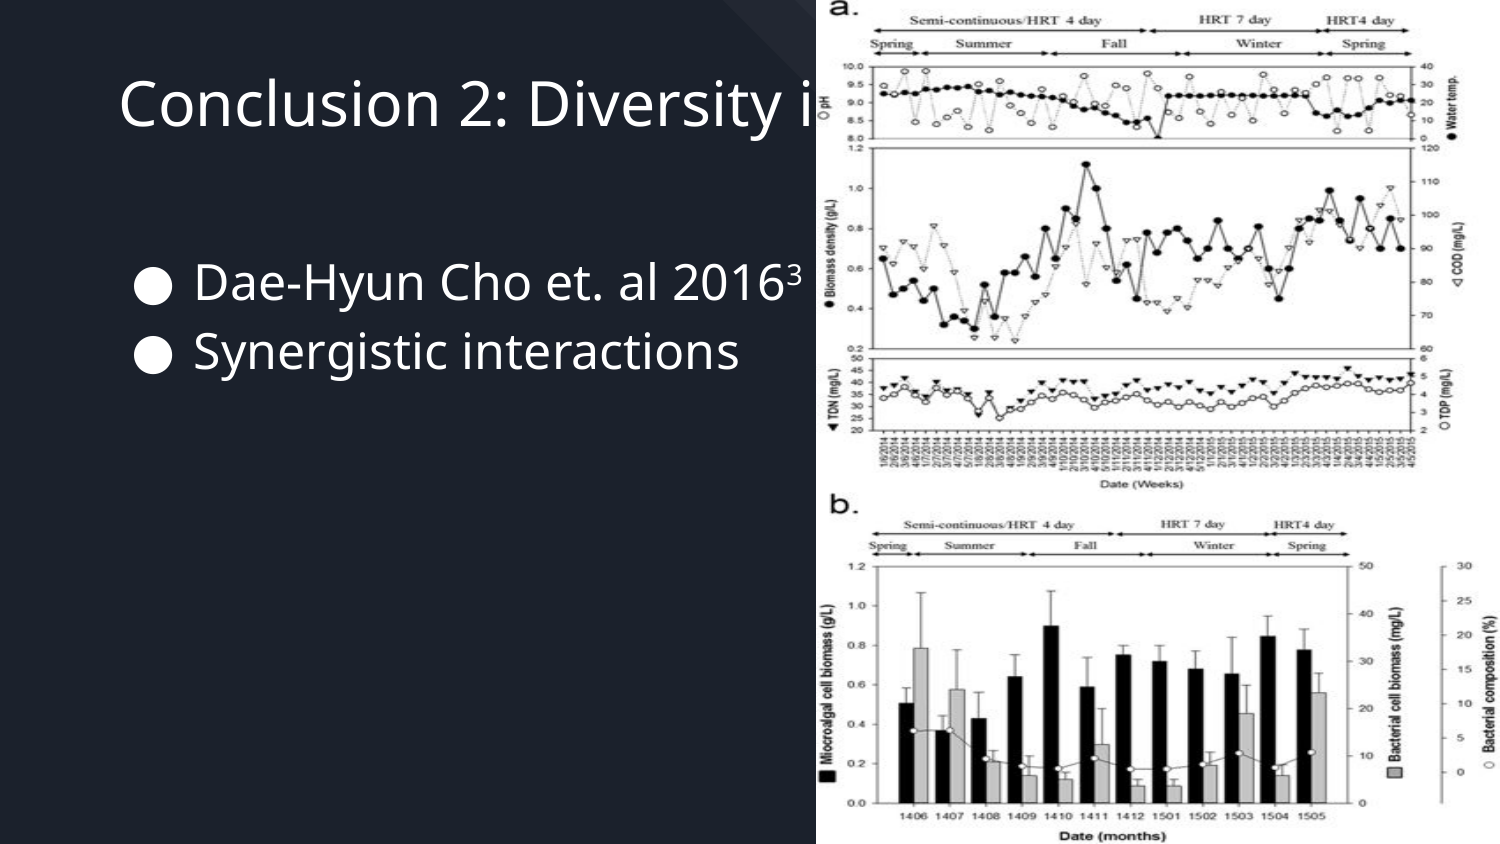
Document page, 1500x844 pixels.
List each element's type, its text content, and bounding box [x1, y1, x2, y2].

list Conclusion 2: Diversity is Good! Dae-Hyun Cho et. al 20163 Synergistic interactions [103, 37, 810, 516]
picture [815, 0, 1500, 844]
